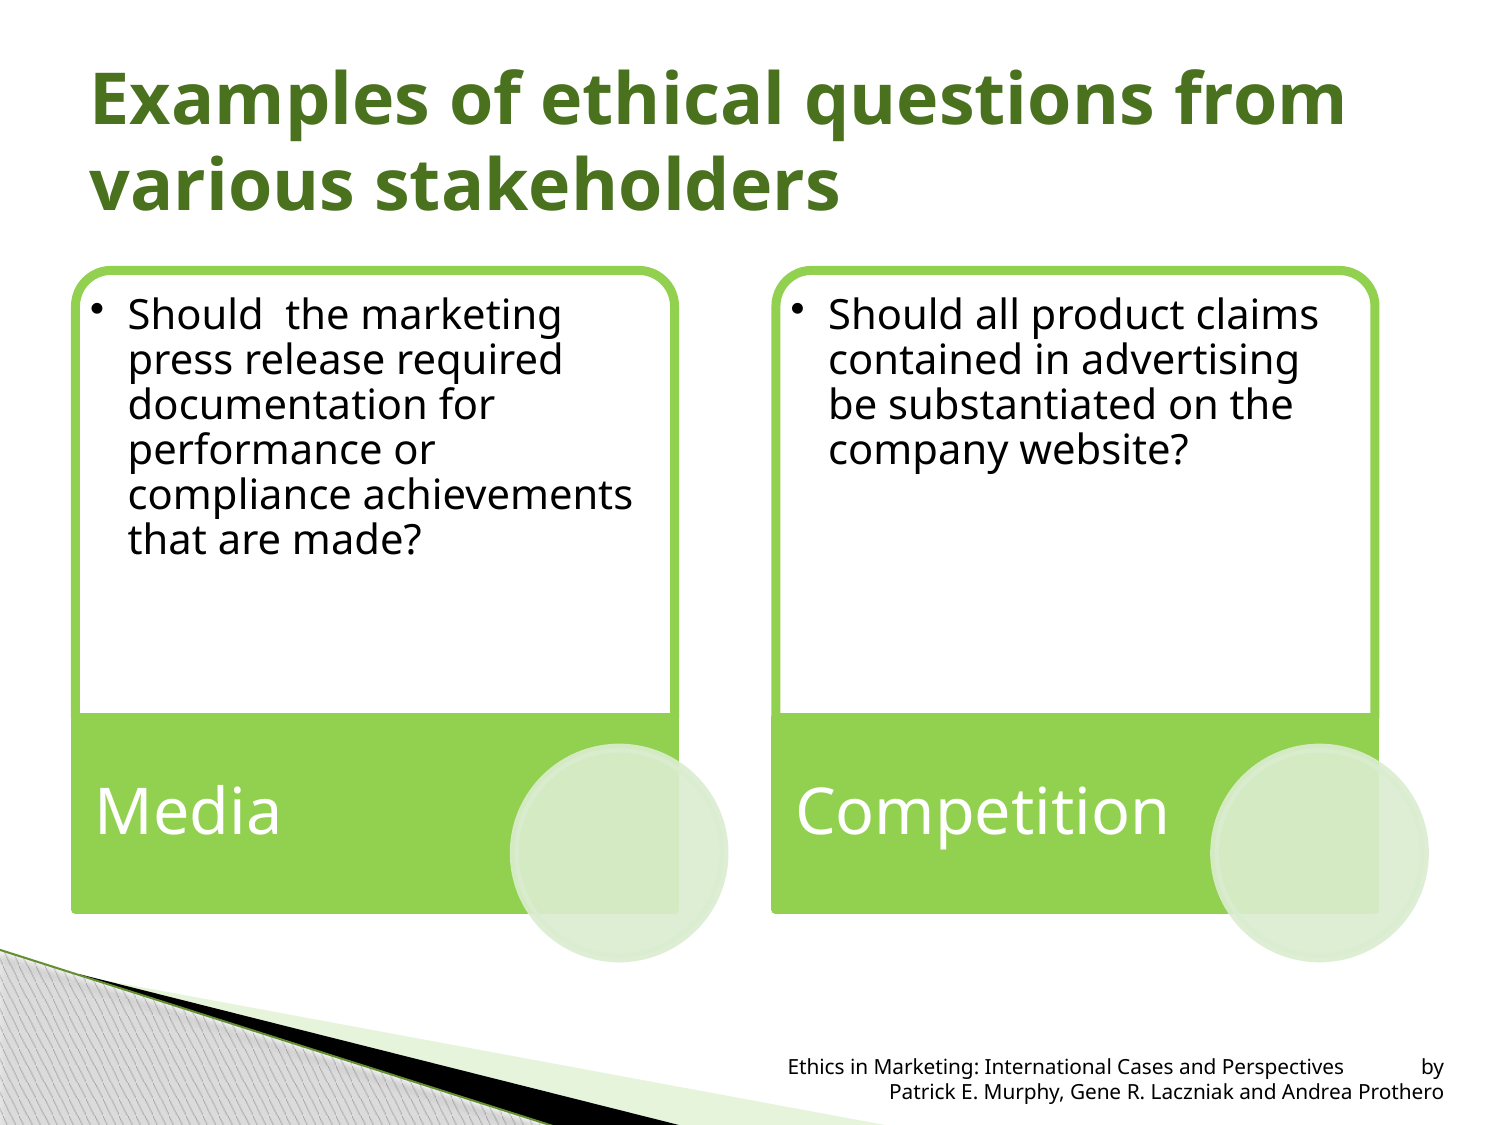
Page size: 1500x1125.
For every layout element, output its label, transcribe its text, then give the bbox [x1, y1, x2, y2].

footer Ethics in Marketing: International Cases and Perspectives by Patrick E. Murphy, Gene R. Laczniak and Andrea Prothero [718, 1051, 1459, 1112]
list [74, 242, 1426, 986]
title Examples of ethical questions from various stakeholders [75, 45, 1425, 233]
